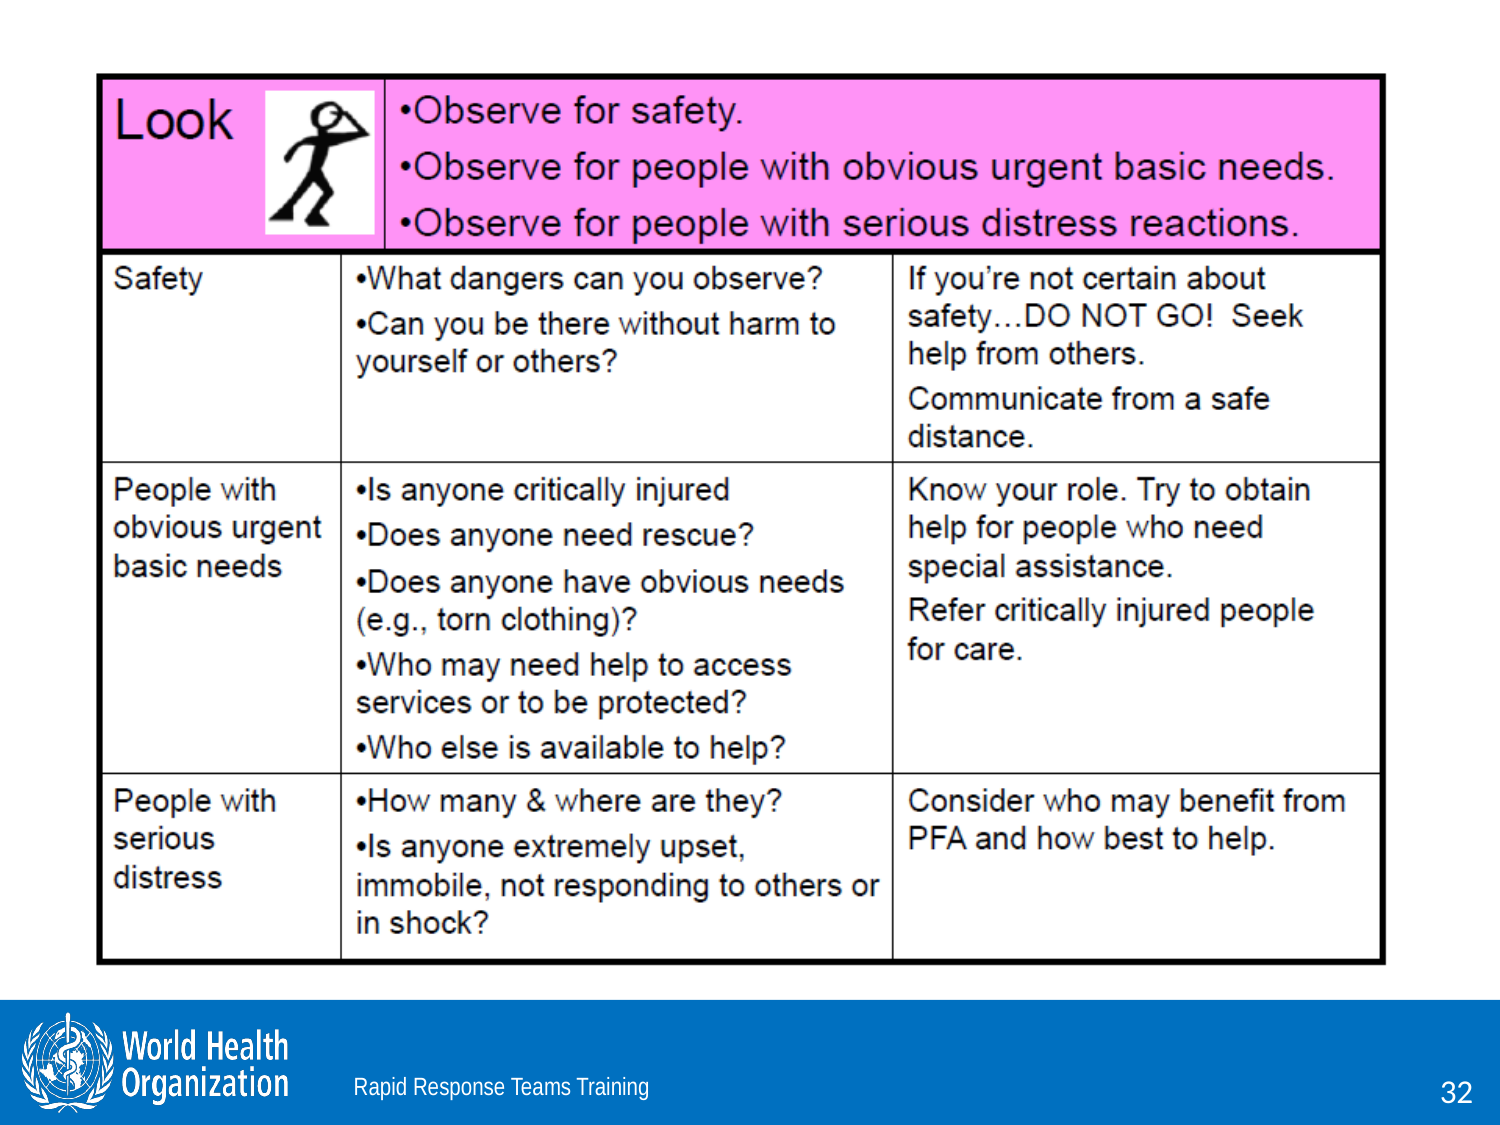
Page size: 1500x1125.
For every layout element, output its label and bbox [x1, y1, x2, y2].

picture [92, 69, 1395, 970]
picture [21, 1012, 288, 1113]
